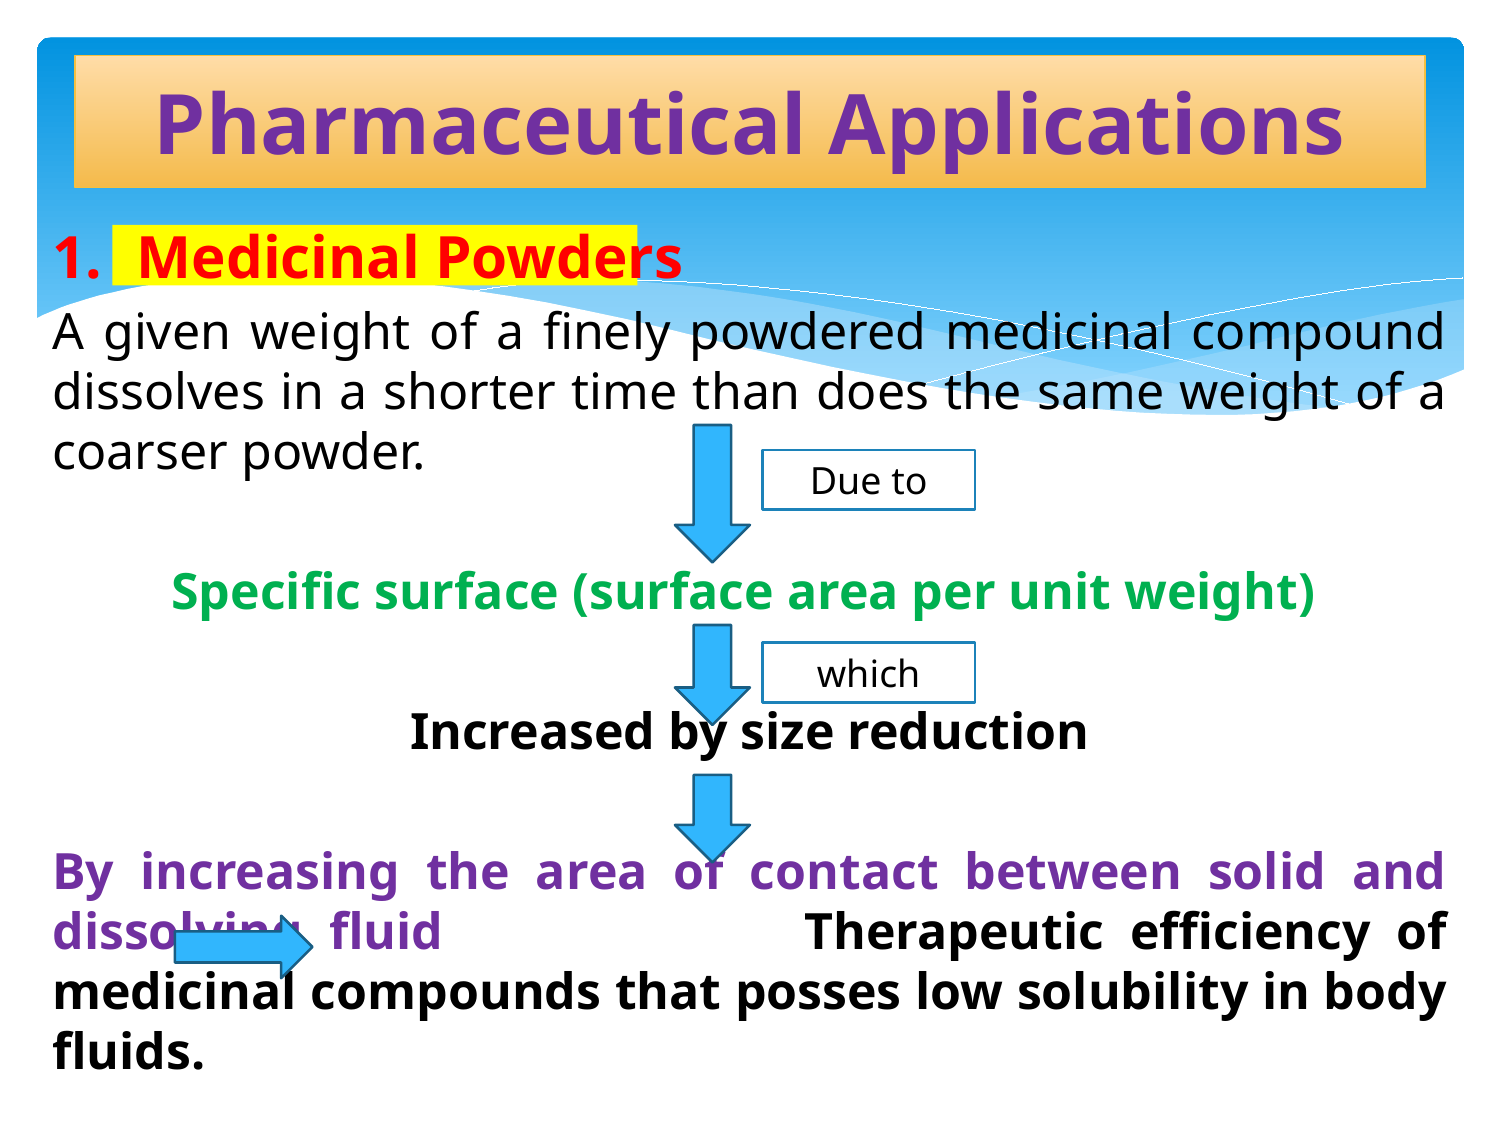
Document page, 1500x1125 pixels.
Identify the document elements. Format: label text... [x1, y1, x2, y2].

title Pharmaceutical Applications [74, 55, 1426, 188]
list Medicinal Powders A given weight of a finely powdered medicinal compound dissolves in a shorter time than does the same weight of a coarser powder. Specific surface (surface area per unit weight) Increased by size reduction By increasing the area of contact between solid and dissolving fluid Therapeutic efficiency of medicinal compounds that posses low solubility in body fluids. [37, 212, 1463, 1088]
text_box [174, 424, 976, 979]
